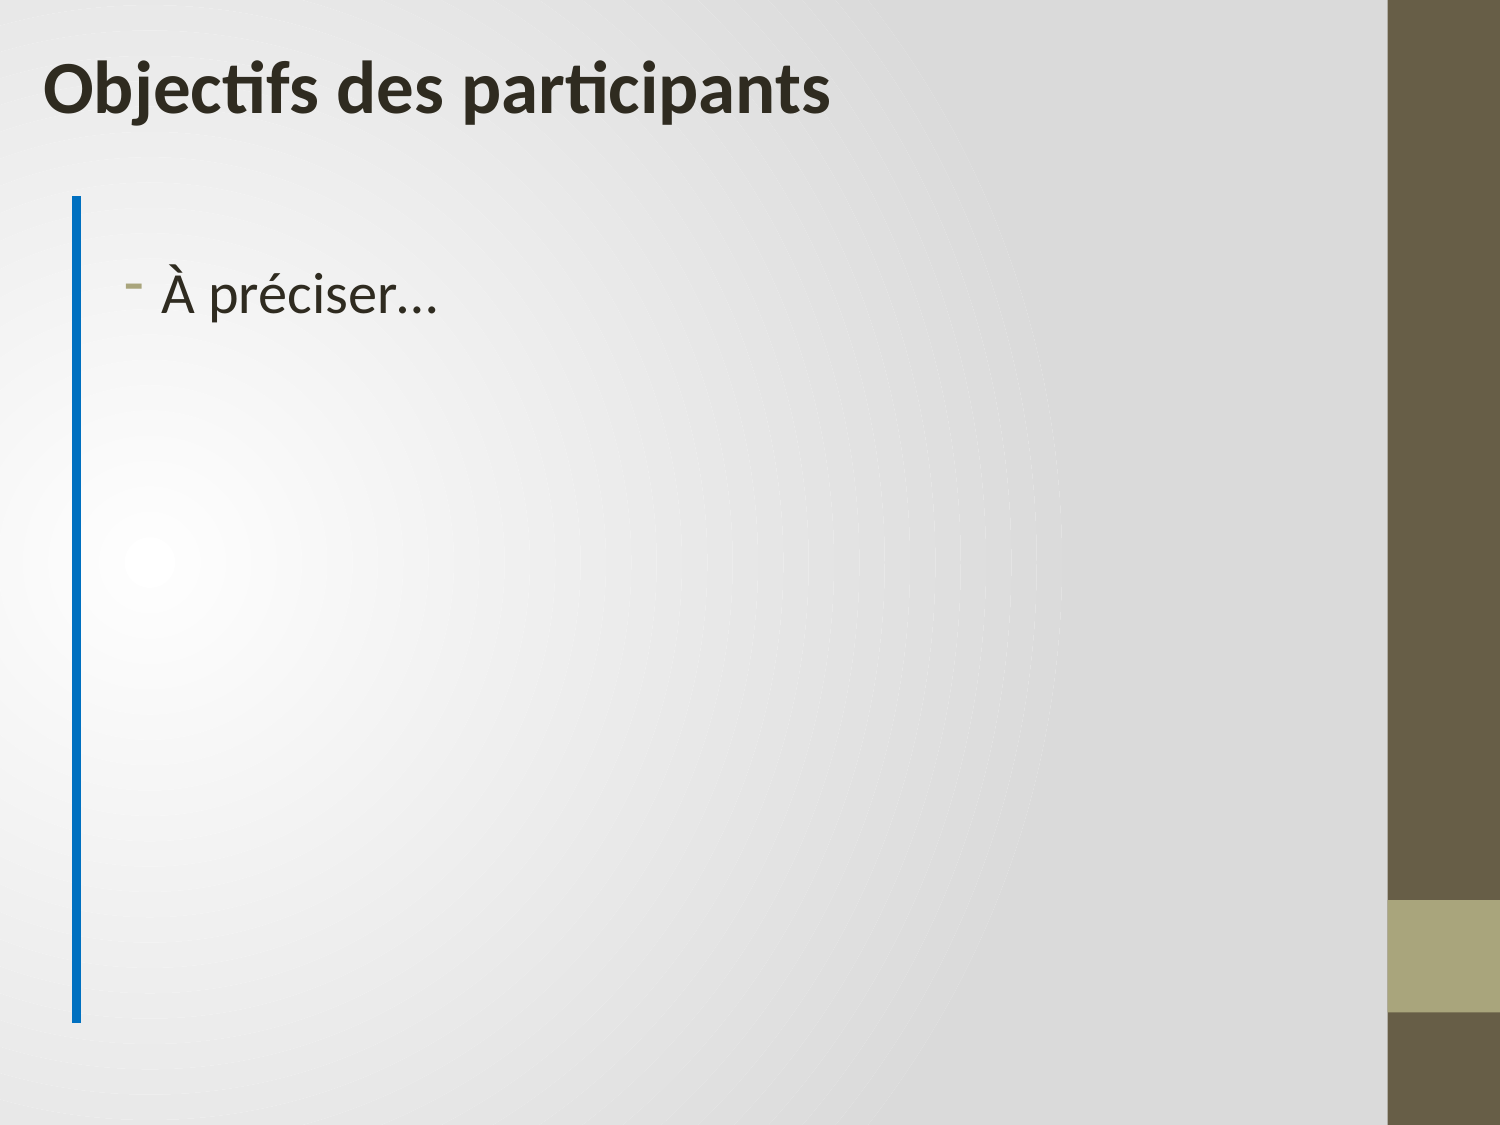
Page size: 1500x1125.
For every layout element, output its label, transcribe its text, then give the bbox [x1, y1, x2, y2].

text_box Objectifs des participants [28, 30, 865, 136]
text_box À préciser… [90, 223, 1341, 1012]
